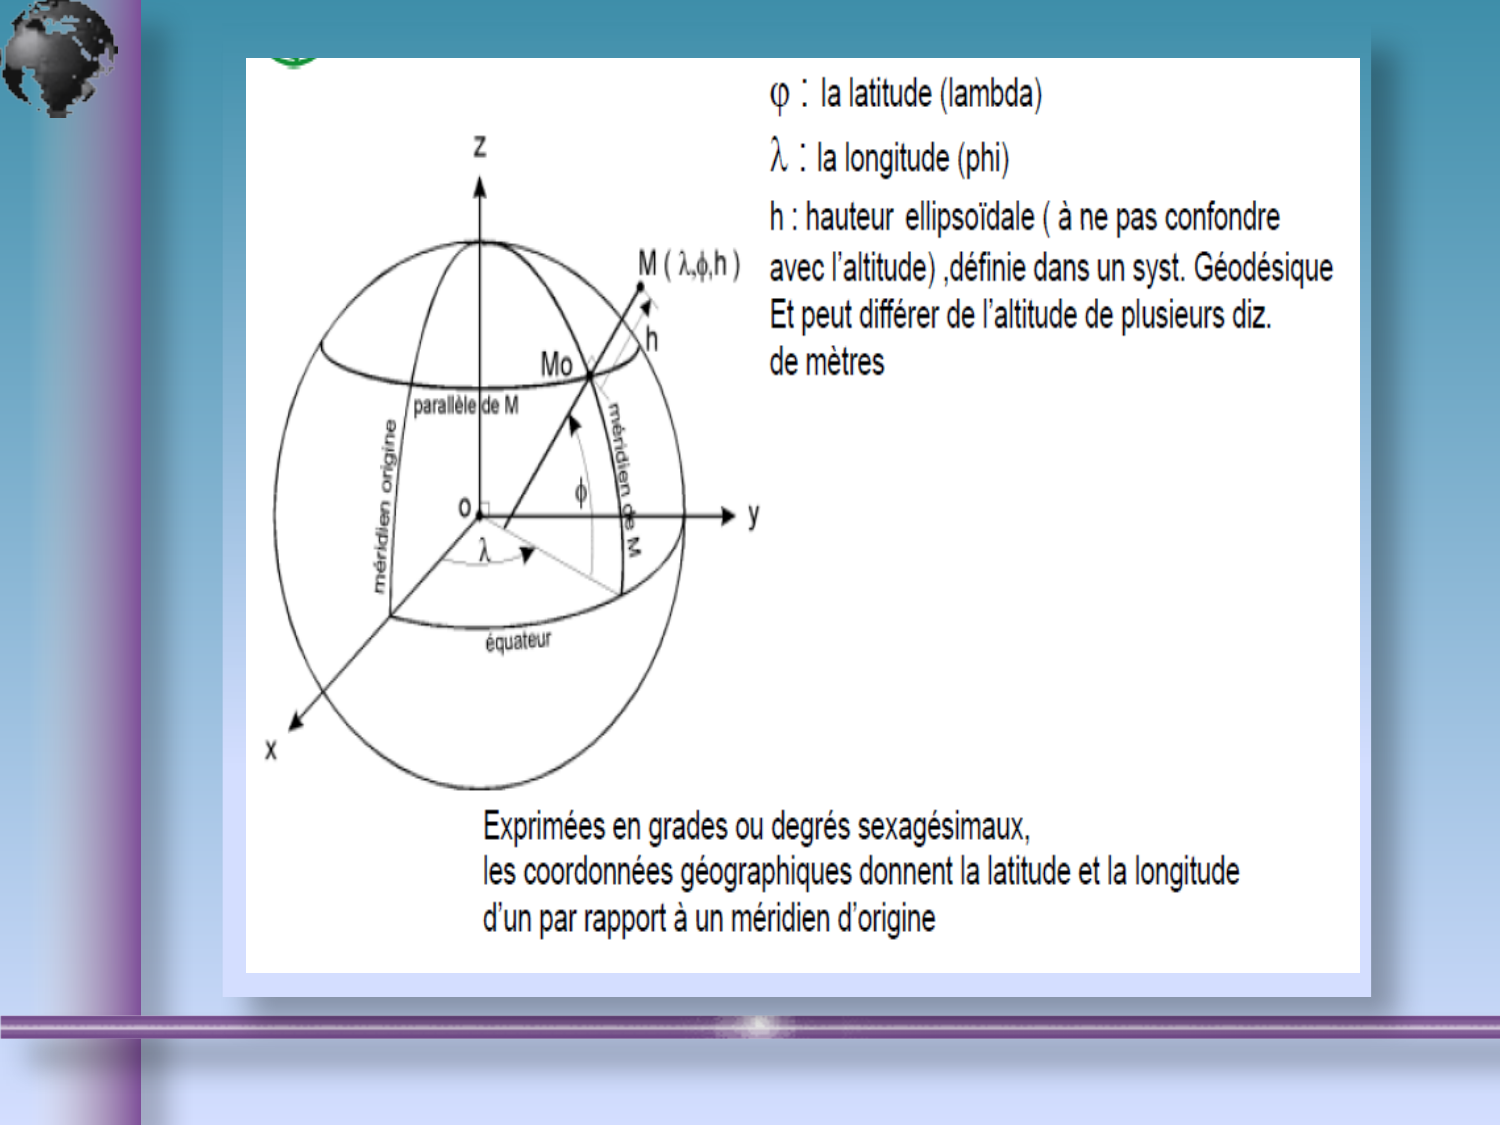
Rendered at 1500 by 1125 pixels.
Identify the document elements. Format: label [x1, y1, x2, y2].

picture [222, 23, 1372, 997]
